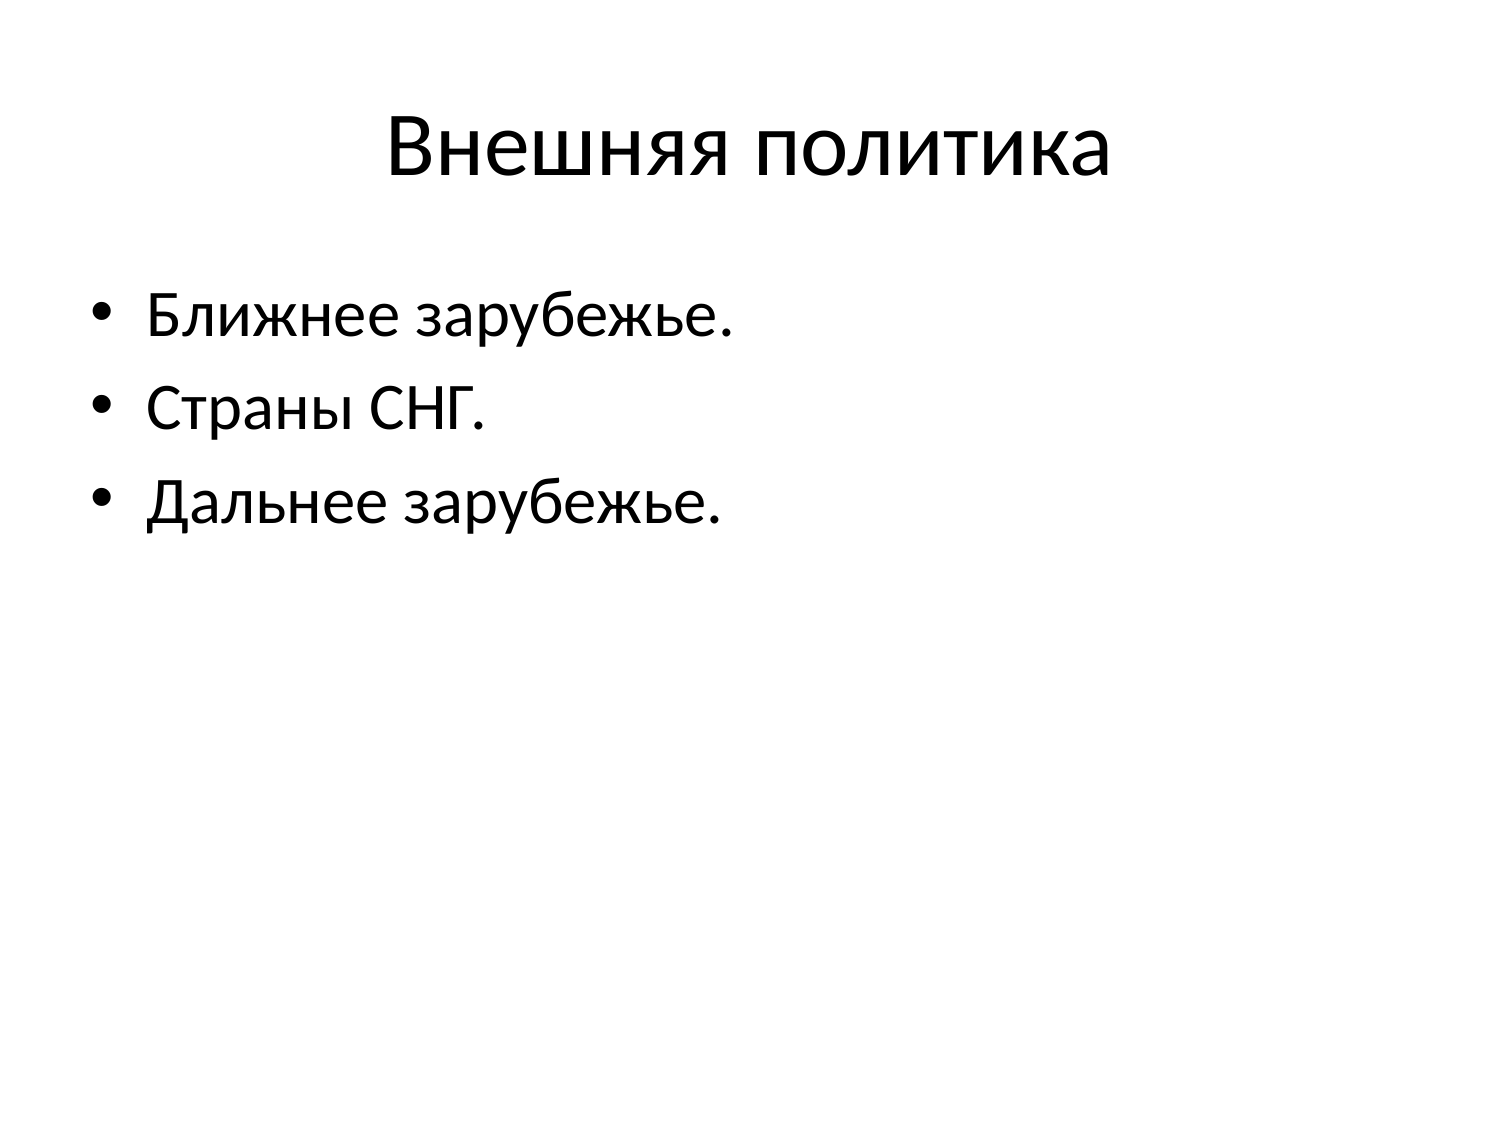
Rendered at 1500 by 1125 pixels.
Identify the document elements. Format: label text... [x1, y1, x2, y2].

title Внешняя политика [75, 45, 1425, 233]
list Ближнее зарубежье. Страны СНГ. Дальнее зарубежье. [75, 262, 1425, 1005]
